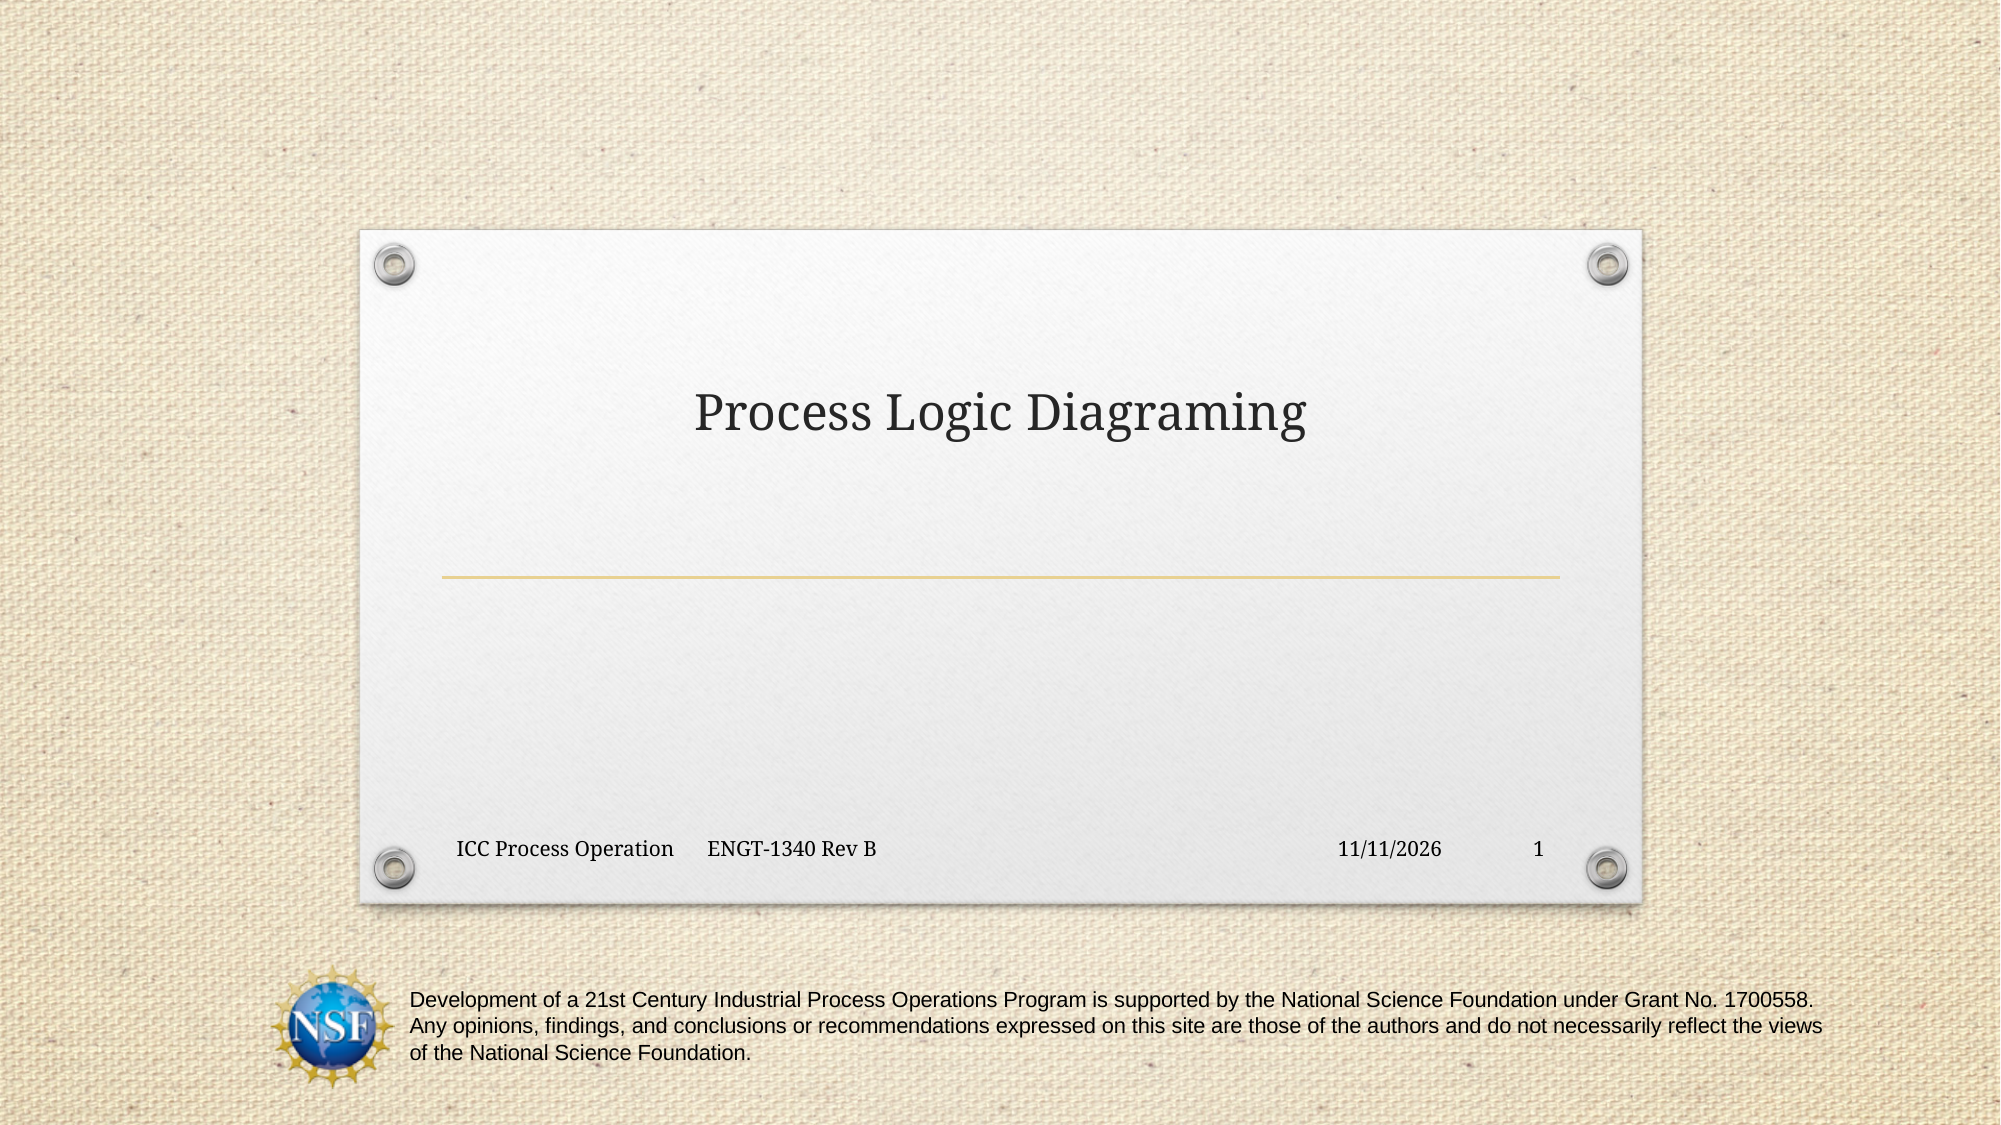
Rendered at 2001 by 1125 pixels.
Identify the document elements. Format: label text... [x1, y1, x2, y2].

text_box Development of a 21st Century Industrial Process Operations Program is supported by the National Science Foundation under Grant No. 1700558. Any opinions, findings, and conclusions or recommendations expressed on this site are those of the authors and do not necessarily reflect the views of the National Science Foundation. [396, 978, 1847, 1072]
picture [0, 0, 2001, 1125]
footer ICC Process Operation ENGT-1340 Rev B [441, 826, 1298, 873]
title Process Logic Diagraming [441, 306, 1560, 449]
slide_number 1 [1469, 826, 1560, 873]
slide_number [1309, 826, 1457, 873]
